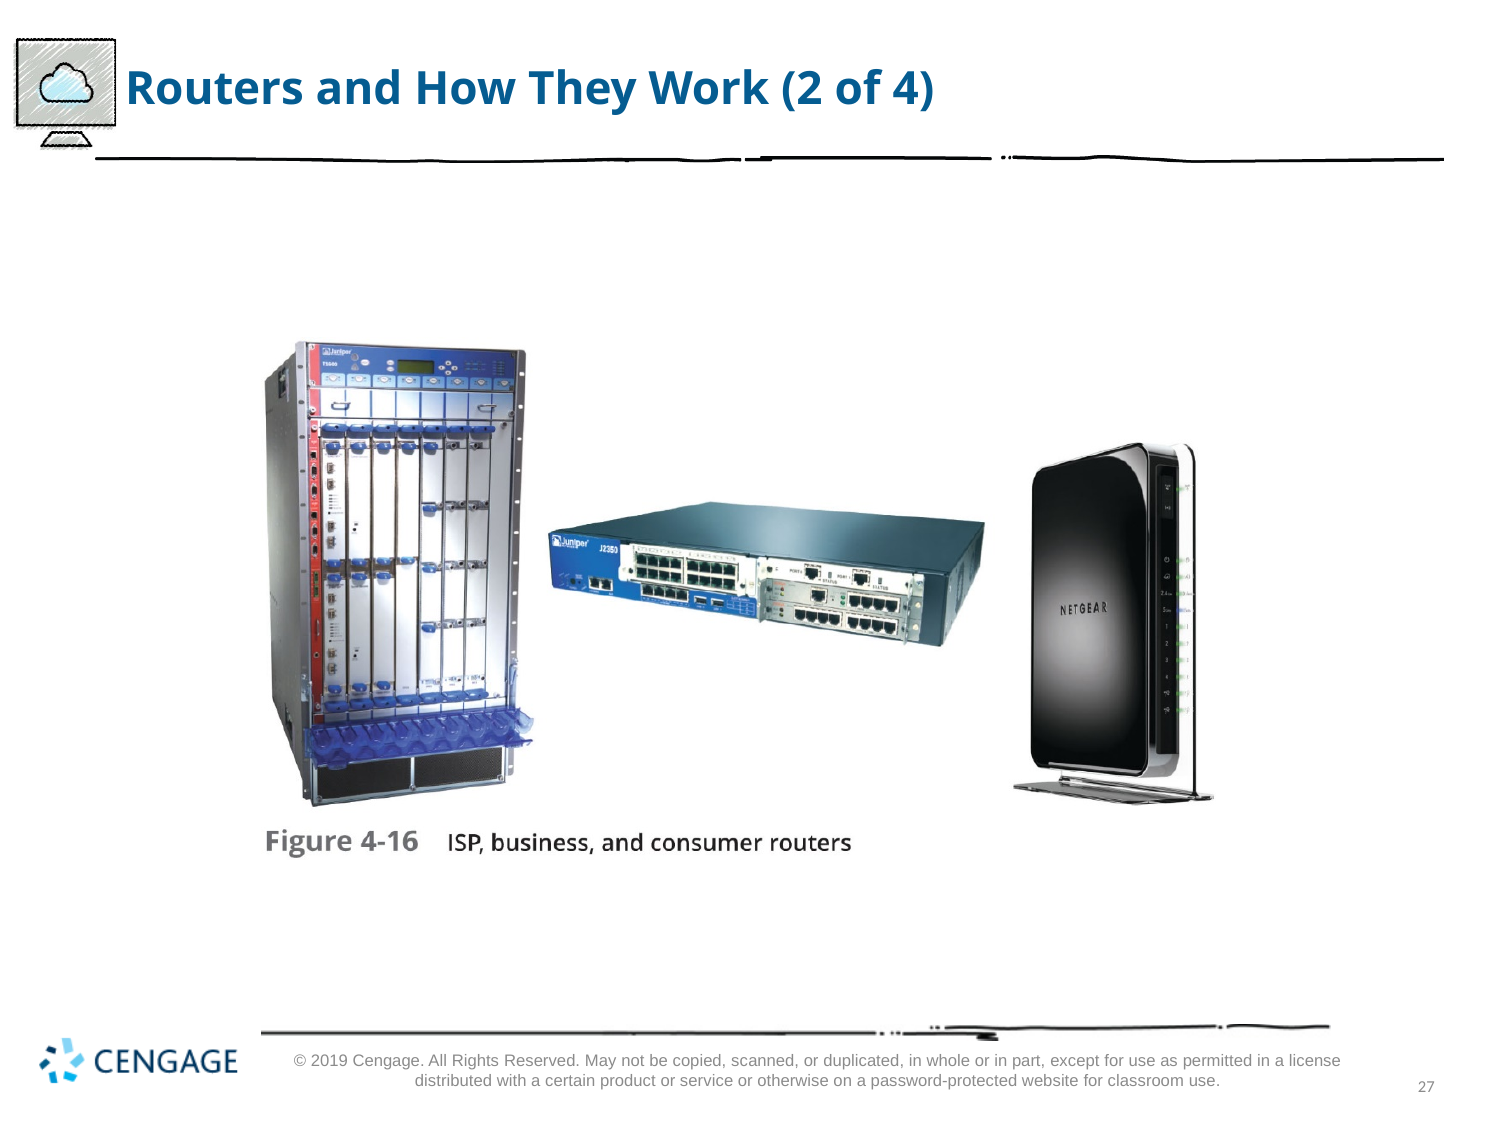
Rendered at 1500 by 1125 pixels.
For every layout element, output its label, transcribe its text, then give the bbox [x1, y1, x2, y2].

picture [13, 36, 117, 151]
footer © 2019 Cengage. All Rights Reserved. May not be copied, scanned, or duplicated, in whole or in part, except for use as permitted in a license distributed with a certain product or service or otherwise on a password-protected website for classroom use. [262, 1050, 1375, 1091]
picture [19, 1024, 250, 1096]
title Routers and How They Work (2 of 4) [125, 66, 1442, 116]
picture [261, 336, 1216, 860]
picture [95, 155, 1444, 163]
picture [261, 1024, 1331, 1041]
